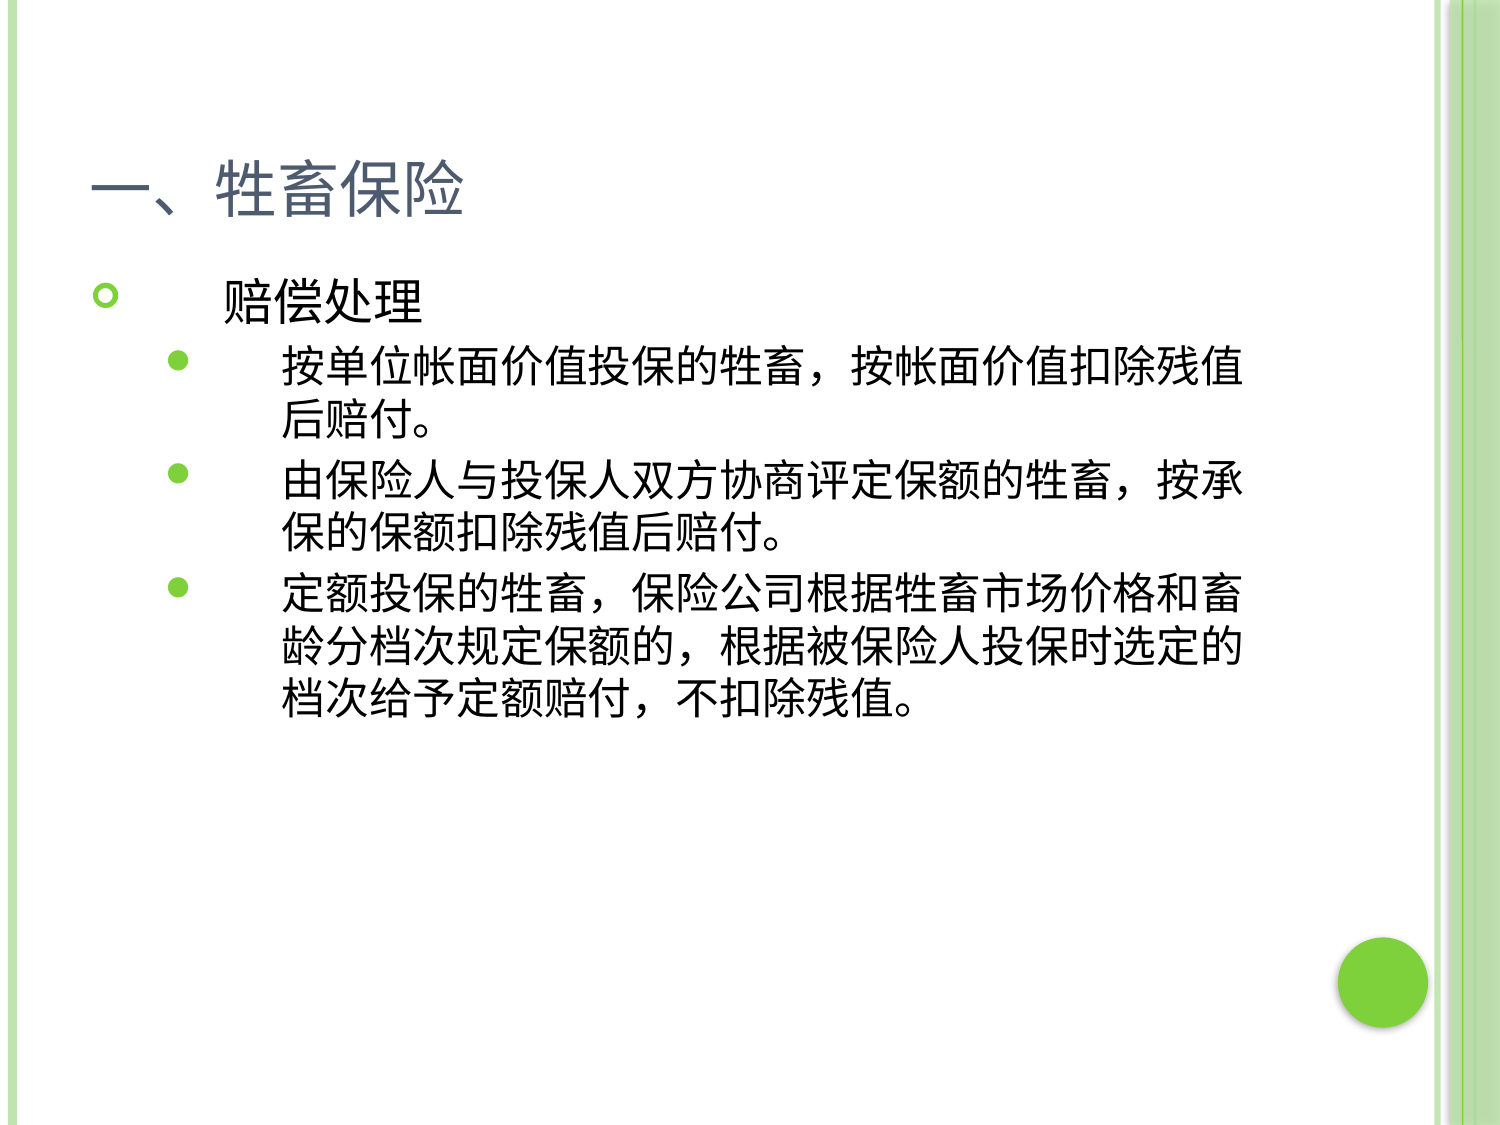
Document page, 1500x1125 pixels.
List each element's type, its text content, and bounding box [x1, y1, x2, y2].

title 一、牲畜保险 [75, 45, 1300, 233]
list 赔偿处理 按单位帐面价值投保的牲畜，按帐面价值扣除残值后赔付。 由保险人与投保人双方协商评定保额的牲畜，按承保的保额扣除残值后赔付。 定额投保的牲畜，保险公司根据牲畜市场价格和畜龄分档次规定保额的，根据被保险人投保时选定的档次给予定额赔付，不扣除残值。 [74, 262, 1301, 1063]
